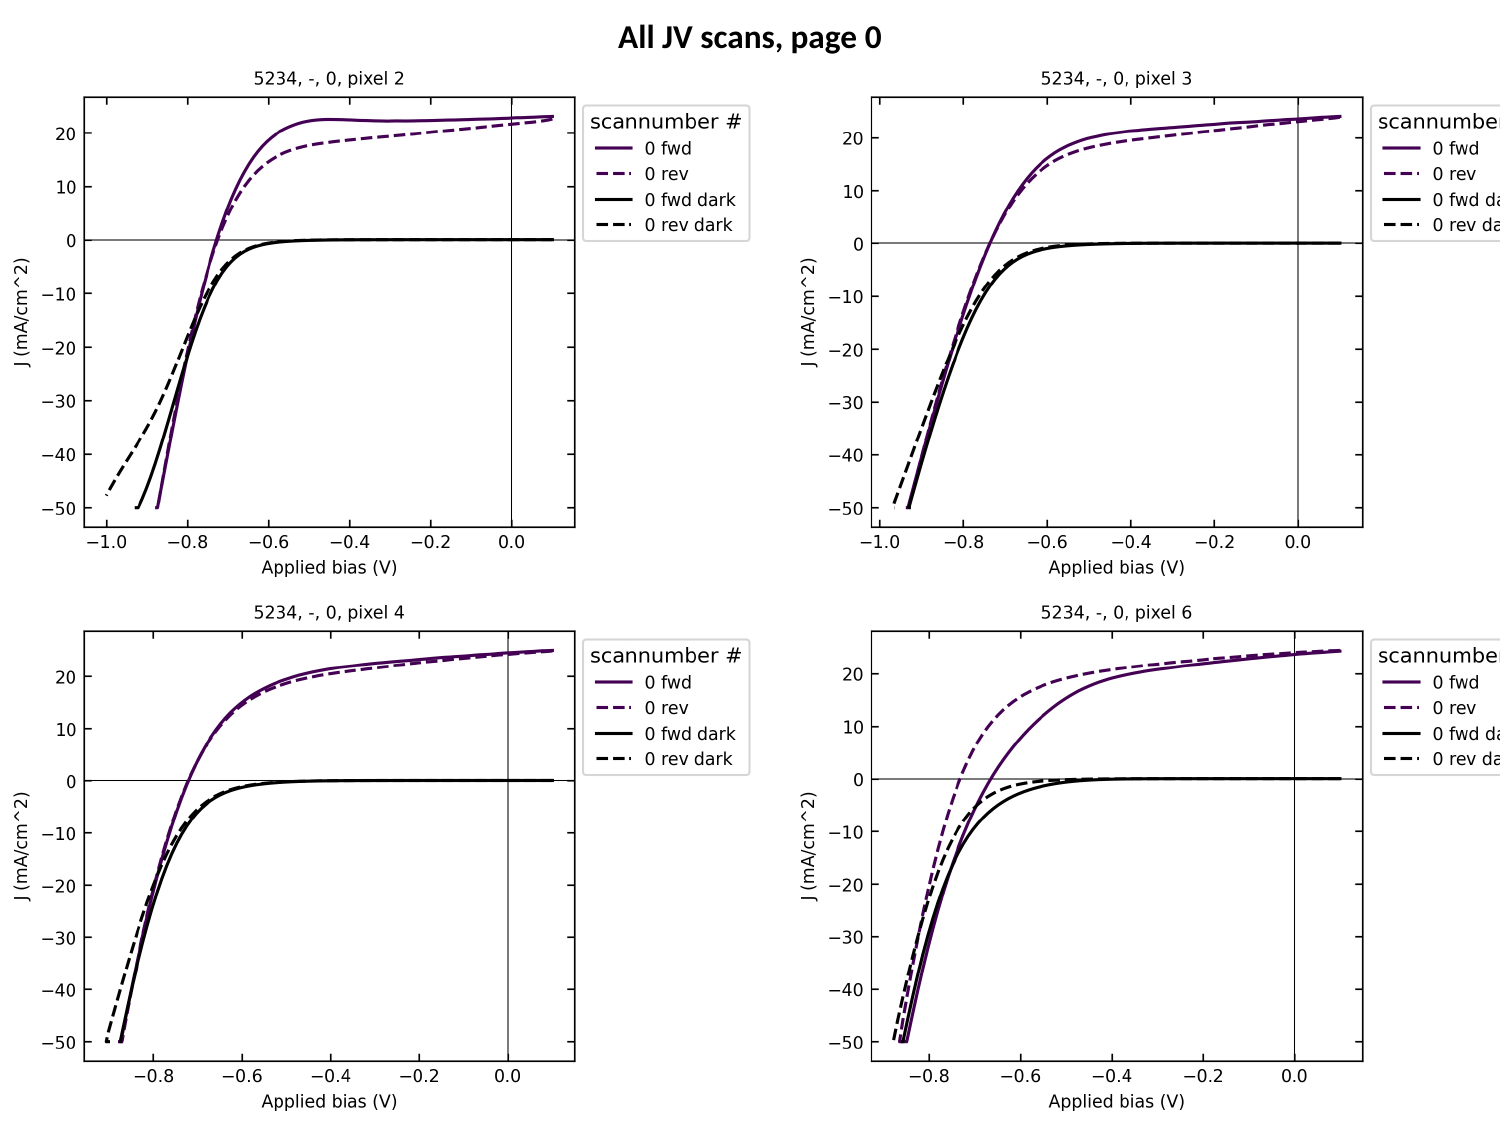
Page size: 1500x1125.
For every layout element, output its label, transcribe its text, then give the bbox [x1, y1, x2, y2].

title All JV scans, page 0 [0, 0, 1500, 75]
picture [0, 56, 764, 1125]
picture [787, 56, 1500, 1125]
